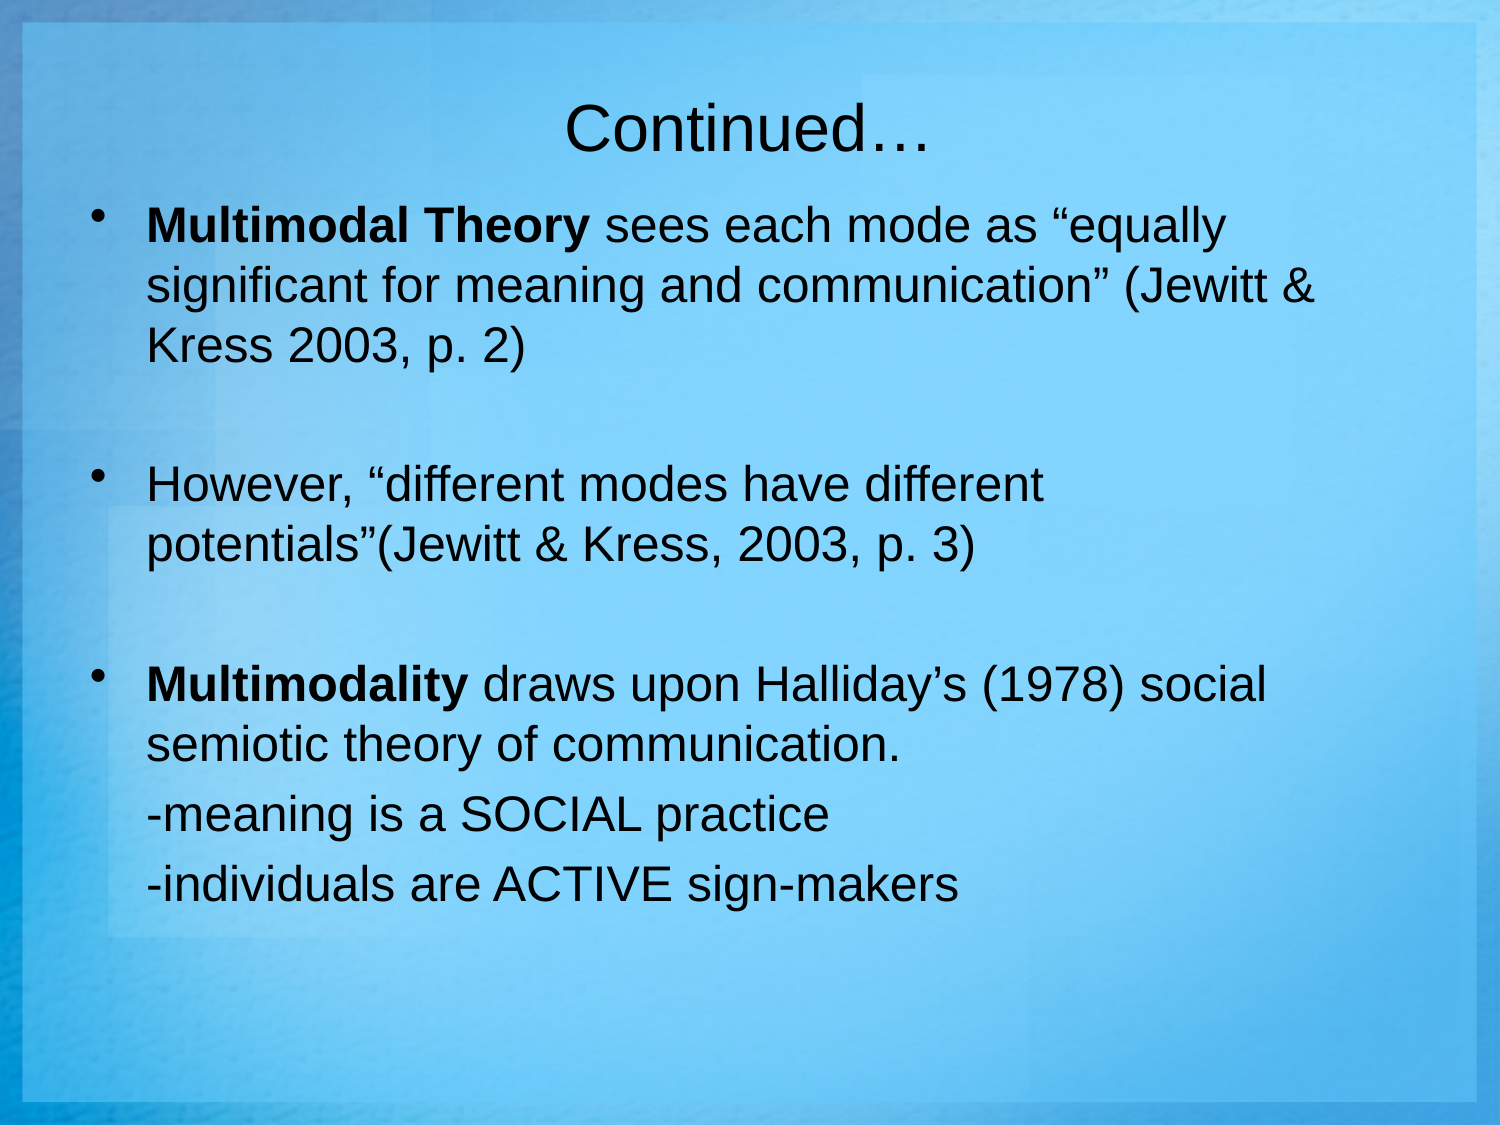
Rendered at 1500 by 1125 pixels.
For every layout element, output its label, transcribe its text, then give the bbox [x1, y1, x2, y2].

list Multimodal Theory sees each mode as “equally significant for meaning and communication” (Jewitt & Kress 2003, p. 2) However, “different modes have different potentials”(Jewitt & Kress, 2003, p. 3) Multimodality draws upon Halliday’s (1978) social semiotic theory of communication. -meaning is a SOCIAL practice -individuals are ACTIVE sign-makers [74, 184, 1425, 1006]
title Continued… [74, 44, 1425, 173]
picture [0, 0, 1500, 1125]
